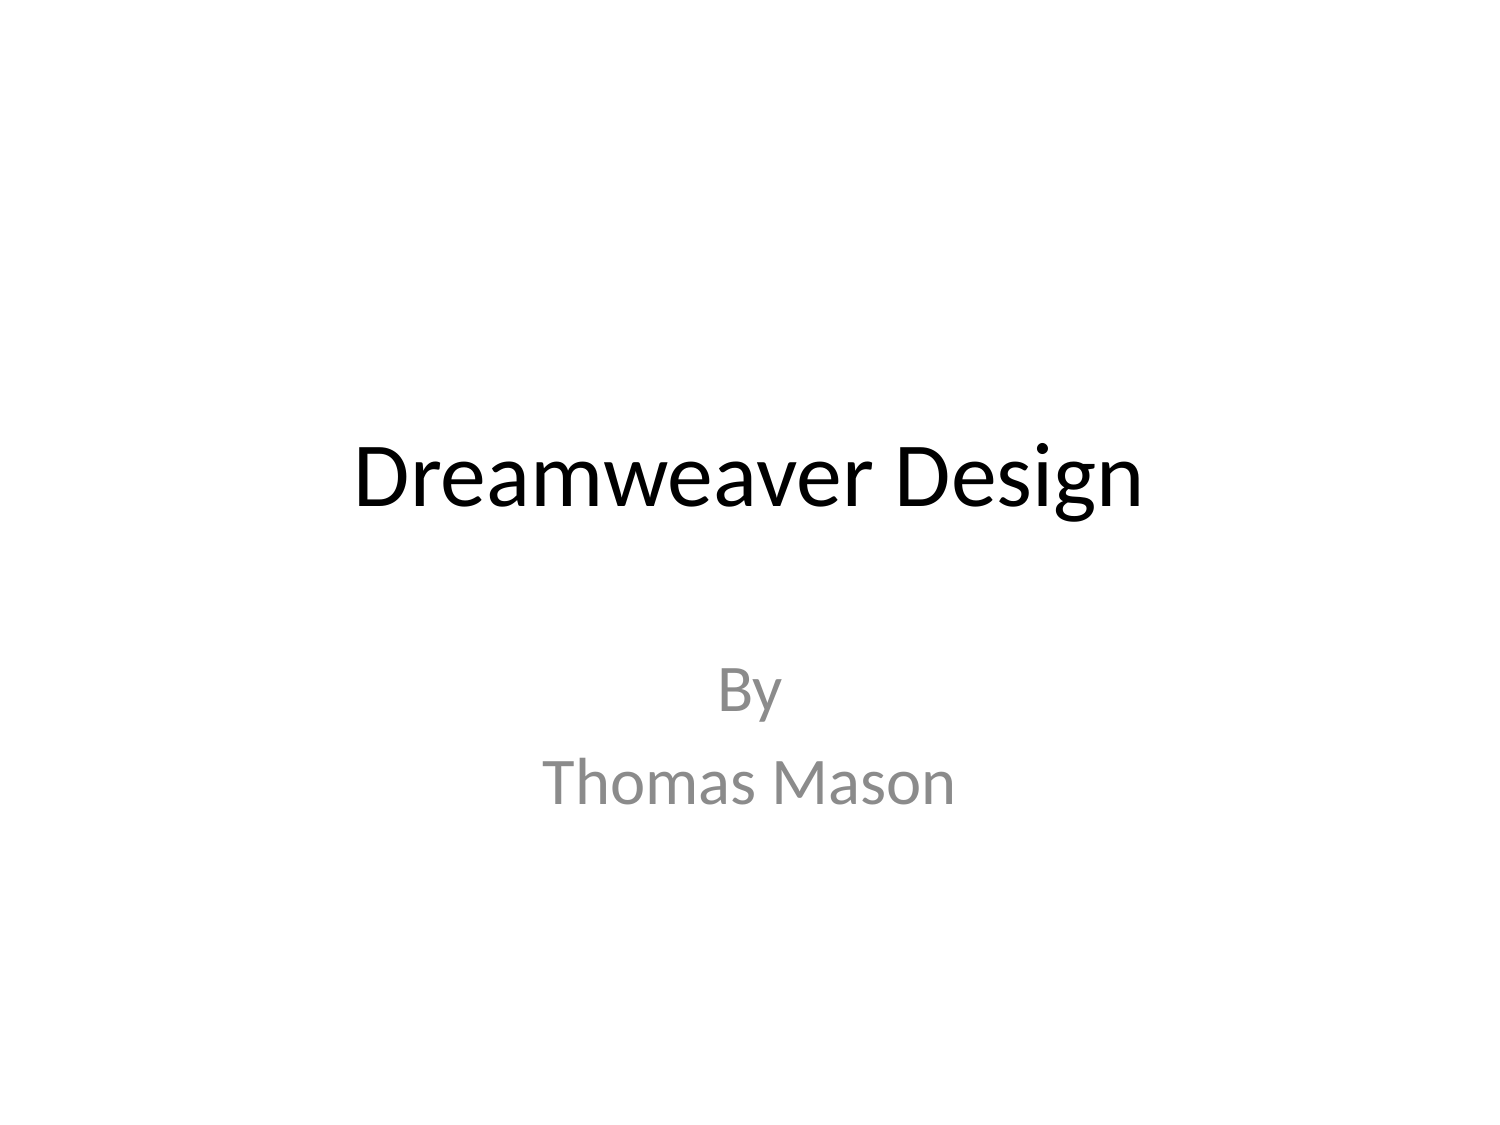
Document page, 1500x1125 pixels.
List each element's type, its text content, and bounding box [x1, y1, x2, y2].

subtitle By Thomas Mason [225, 637, 1275, 925]
title Dreamweaver Design [112, 349, 1388, 591]
